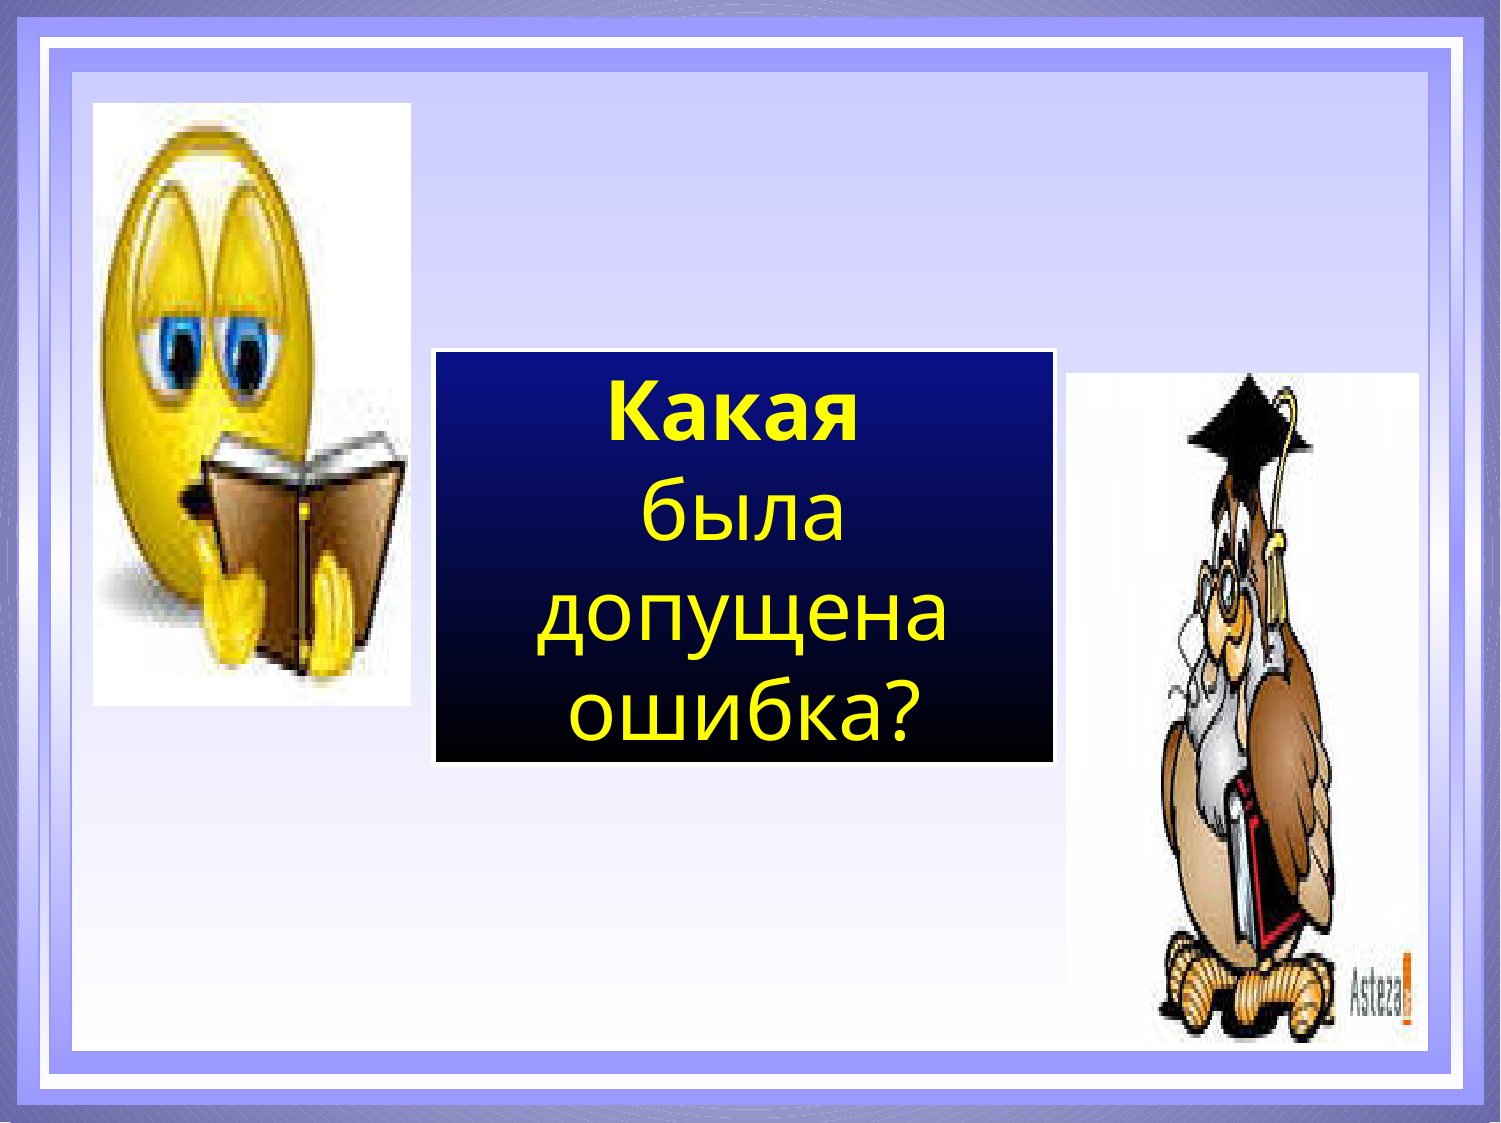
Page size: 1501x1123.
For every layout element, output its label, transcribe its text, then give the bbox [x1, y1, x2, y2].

picture [1066, 373, 1419, 1043]
picture [93, 103, 411, 706]
text_box Какая была допущена ошибка? [433, 349, 1055, 765]
